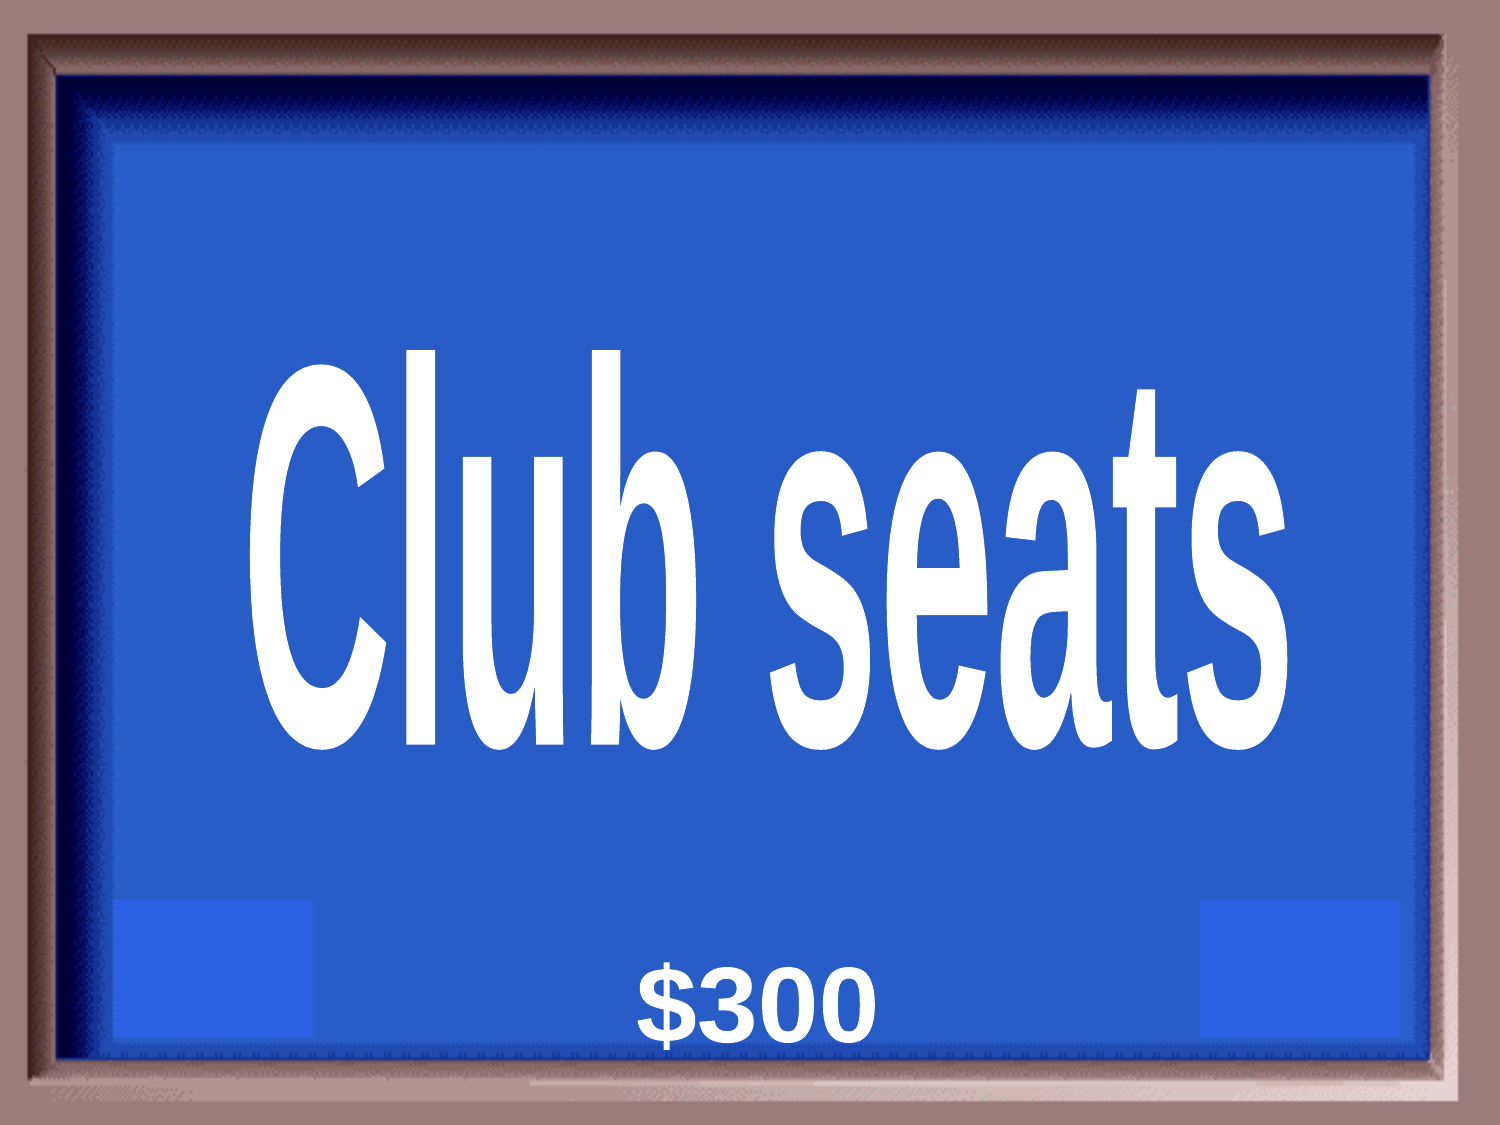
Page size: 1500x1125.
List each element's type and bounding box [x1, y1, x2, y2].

text_box [112, 899, 313, 1038]
picture [0, 0, 1500, 1125]
text_box [1200, 899, 1401, 1038]
